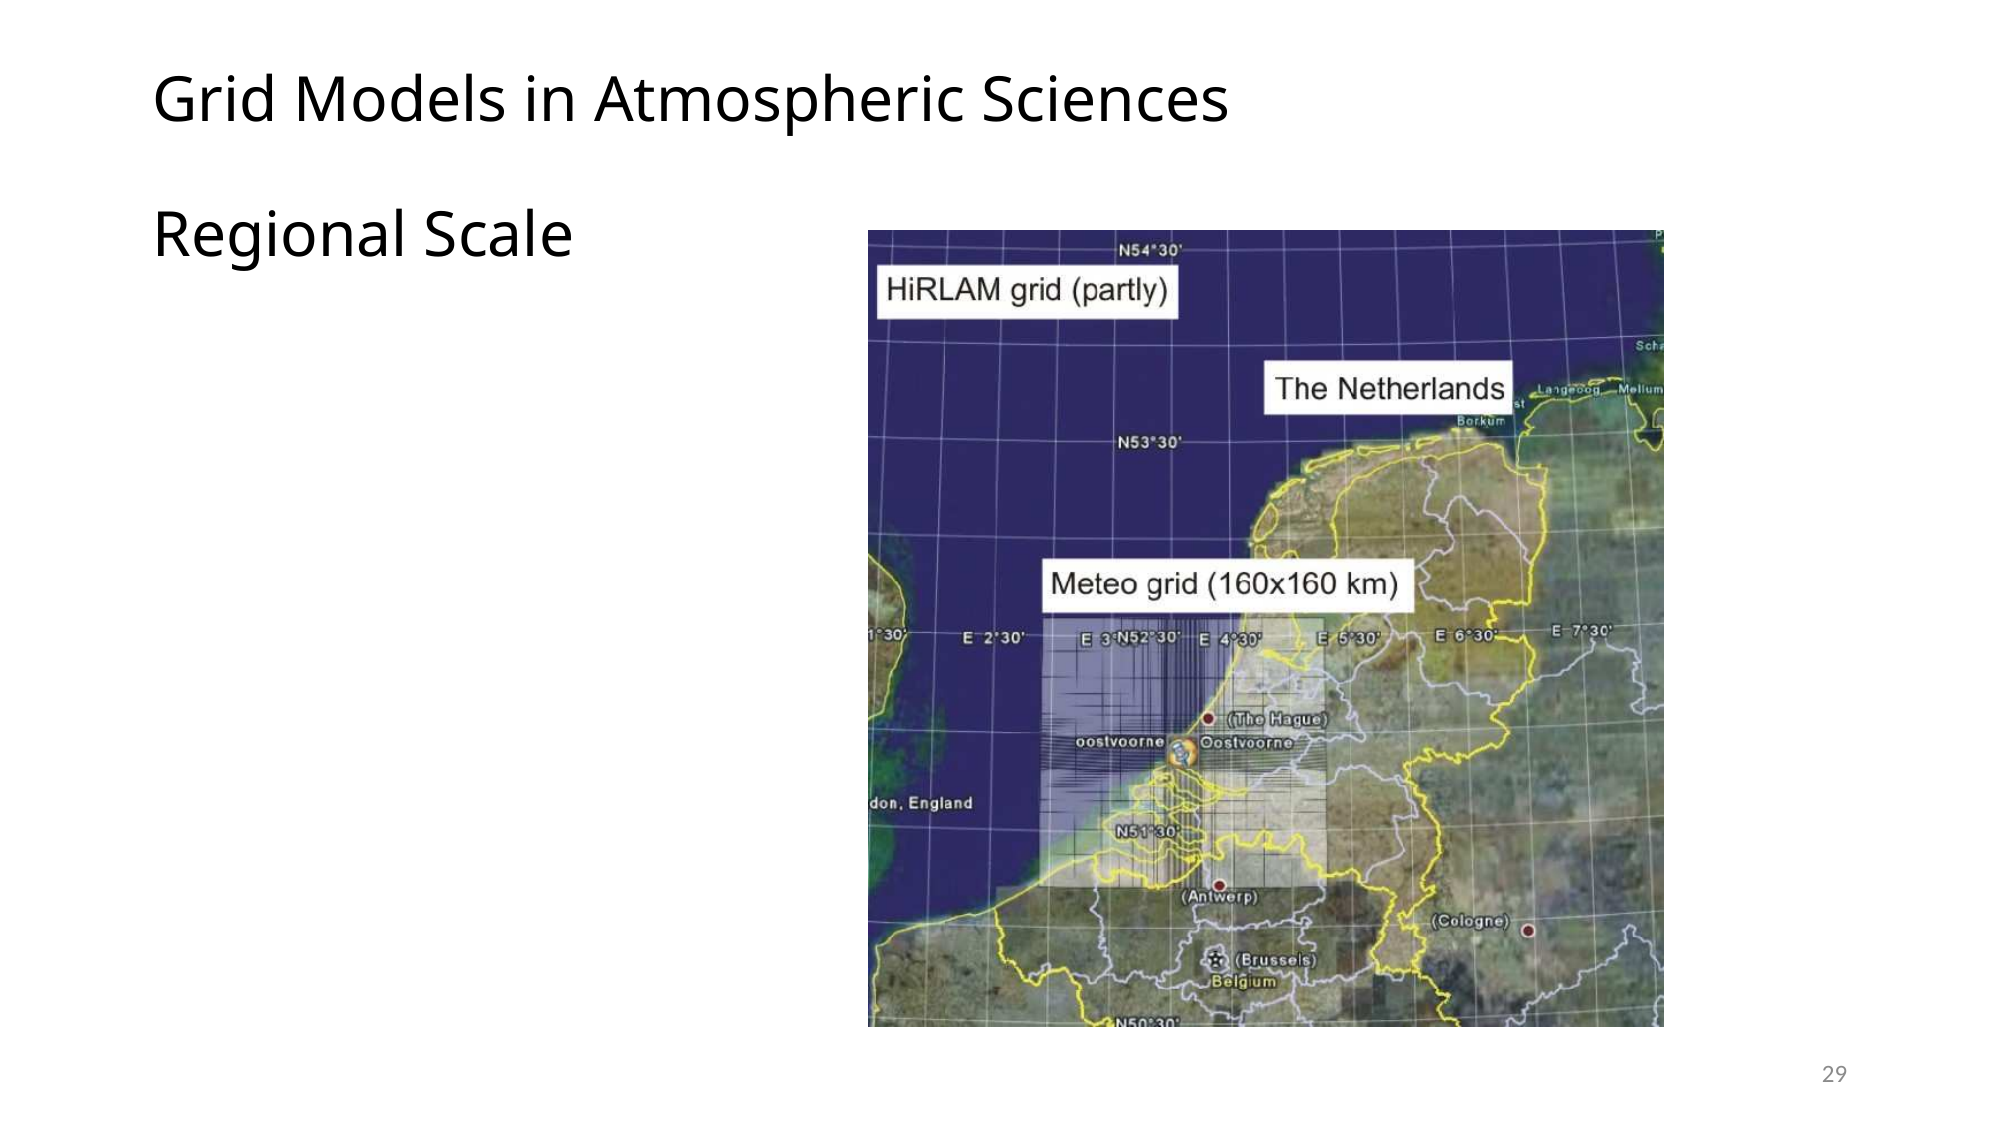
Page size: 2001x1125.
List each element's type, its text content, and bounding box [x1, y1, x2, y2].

slide_number 29 [1412, 1042, 1863, 1103]
picture [868, 230, 1664, 1027]
title Grid Models in Atmospheric Sciences Regional Scale [137, 59, 1863, 278]
